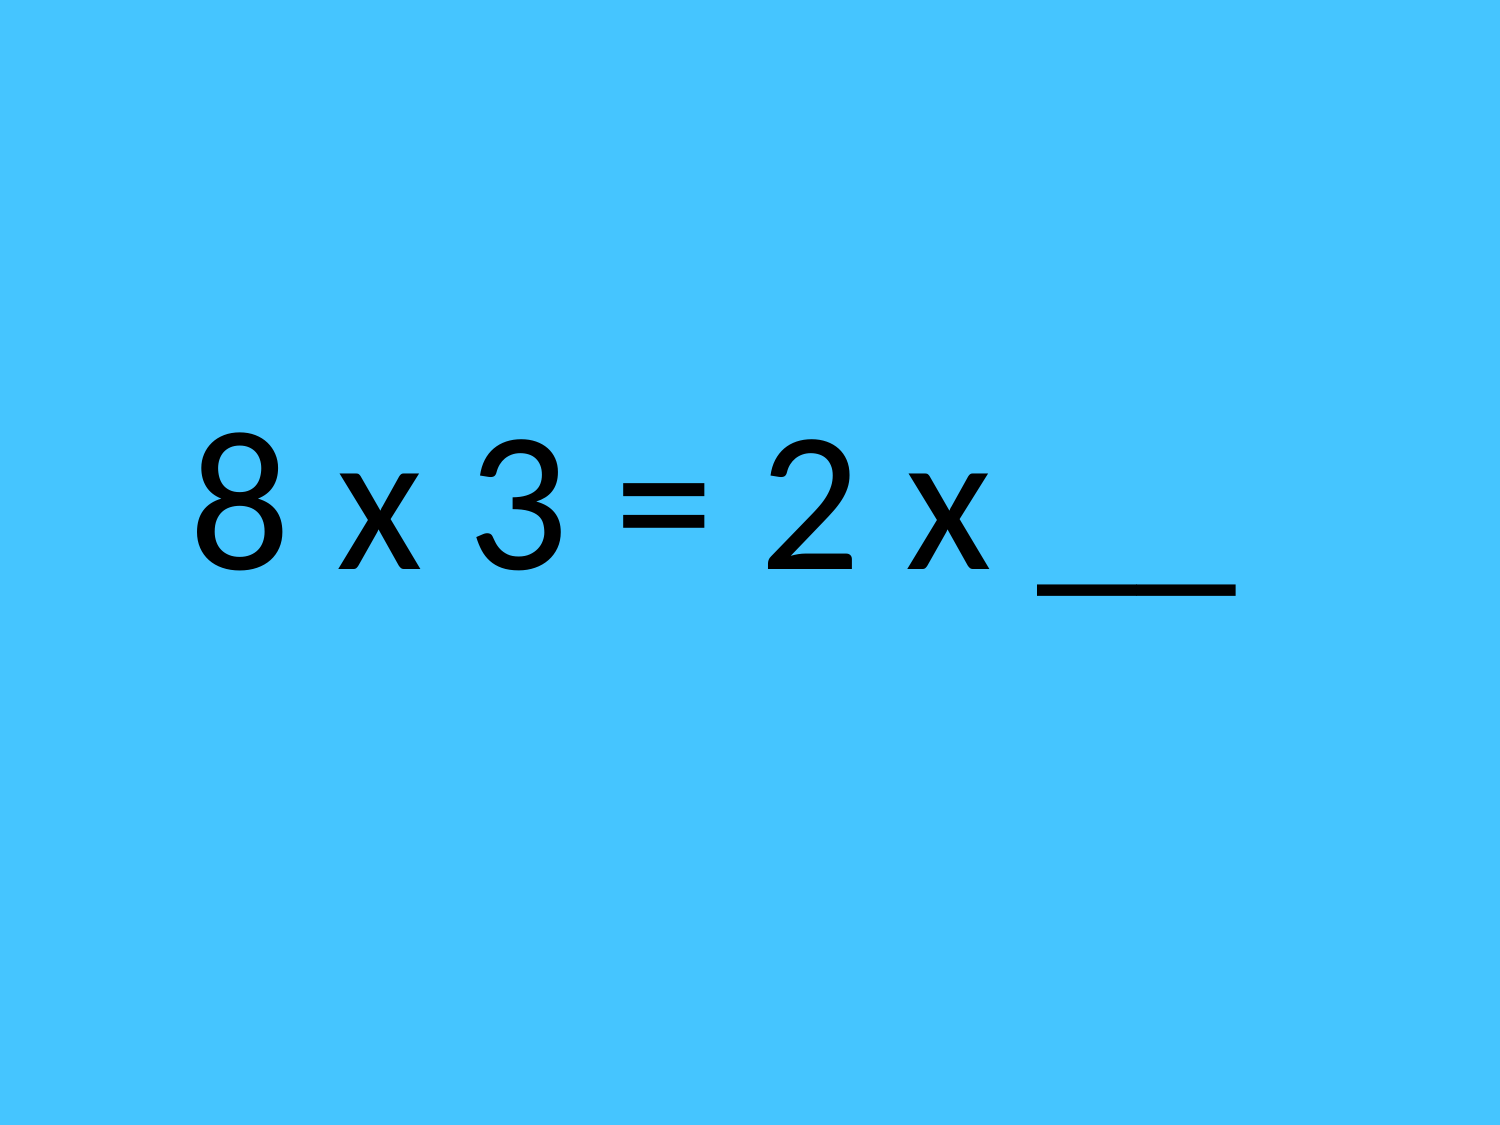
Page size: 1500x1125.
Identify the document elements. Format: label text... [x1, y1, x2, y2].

text_box 8 x 3 = 2 x __ [174, 362, 1325, 618]
